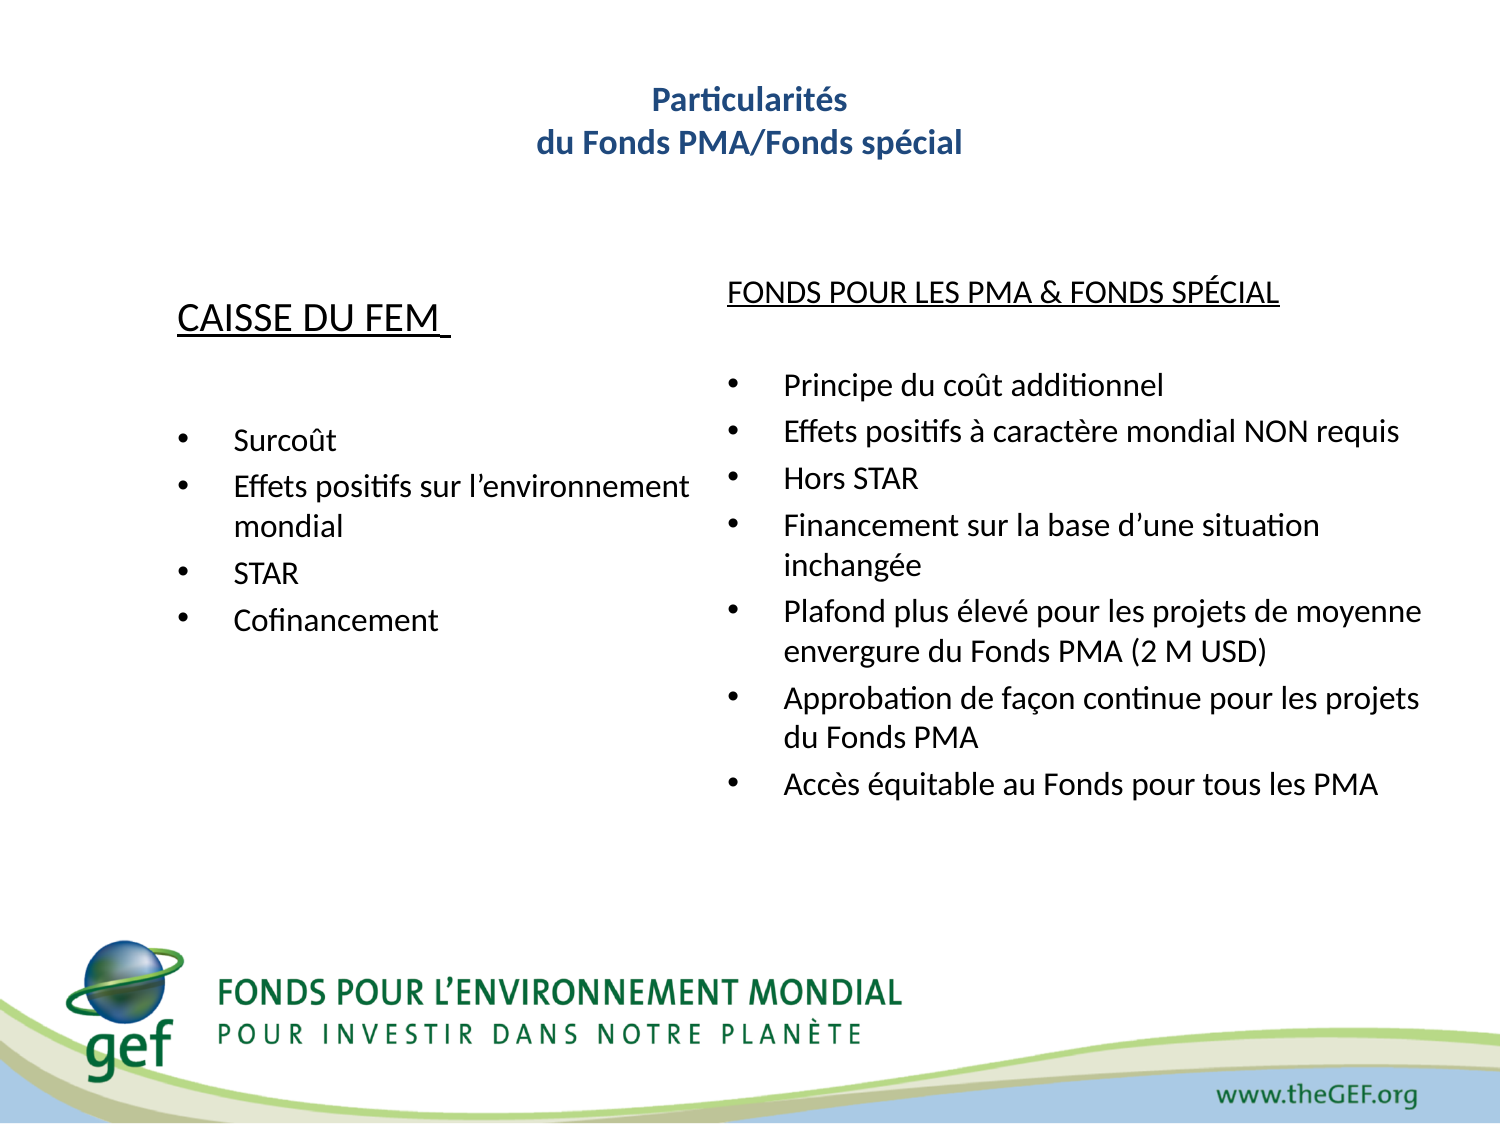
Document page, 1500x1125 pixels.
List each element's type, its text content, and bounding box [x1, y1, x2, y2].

text_box CAISSE DU FEM Surcoût Effets positifs sur l’environnement mondial STAR Cofinancement [162, 273, 712, 825]
title Particularités du Fonds PMA/Fonds spécial [74, 24, 1426, 213]
picture [0, 912, 1500, 1125]
text_box FONDS POUR LES PMA & FONDS SPÉCIAL Principe du coût additionnel Effets positifs à caractère mondial NON requis Hors STAR Financement sur la base d’une situation inchangée Plafond plus élevé pour les projets de moyenne envergure du Fonds PMA (2 M USD) Approbation de façon continue pour les projets du Fonds PMA Accès équitable au Fonds pour tous les PMA [712, 262, 1463, 938]
